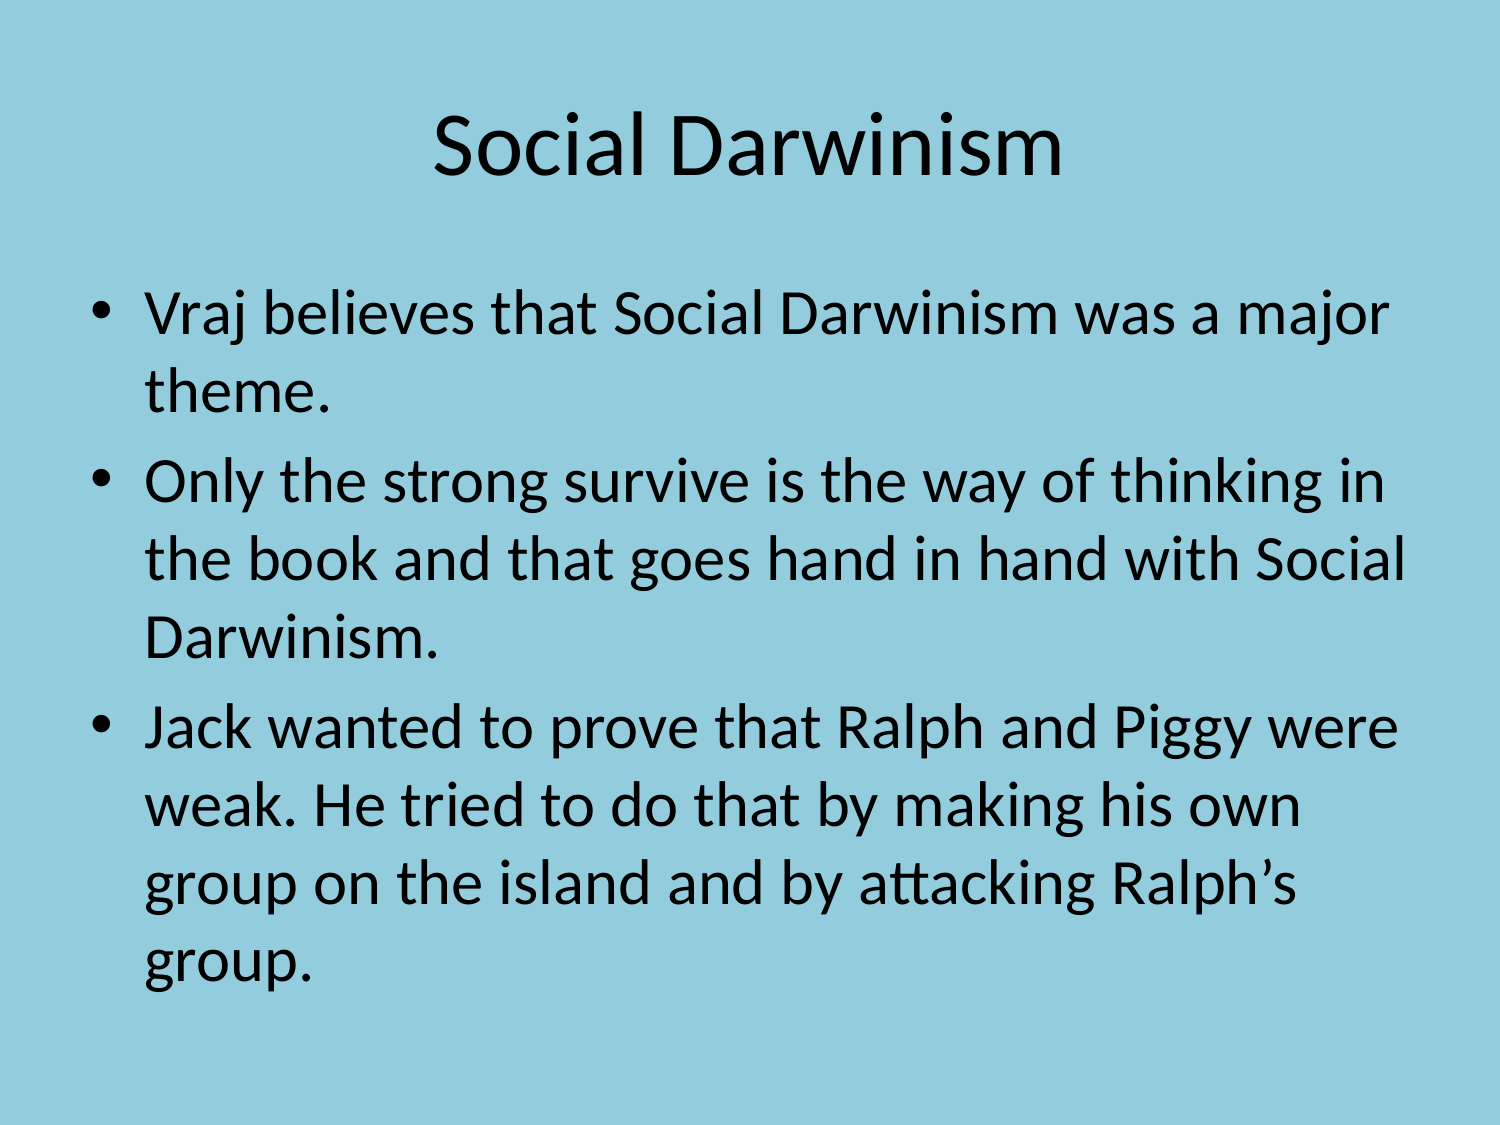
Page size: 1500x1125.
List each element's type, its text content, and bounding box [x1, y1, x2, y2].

list Vraj believes that Social Darwinism was a major theme. Only the strong survive is the way of thinking in the book and that goes hand in hand with Social Darwinism. Jack wanted to prove that Ralph and Piggy were weak. He tried to do that by making his own group on the island and by attacking Ralph’s group. [75, 262, 1425, 1005]
title Social Darwinism [75, 45, 1425, 233]
